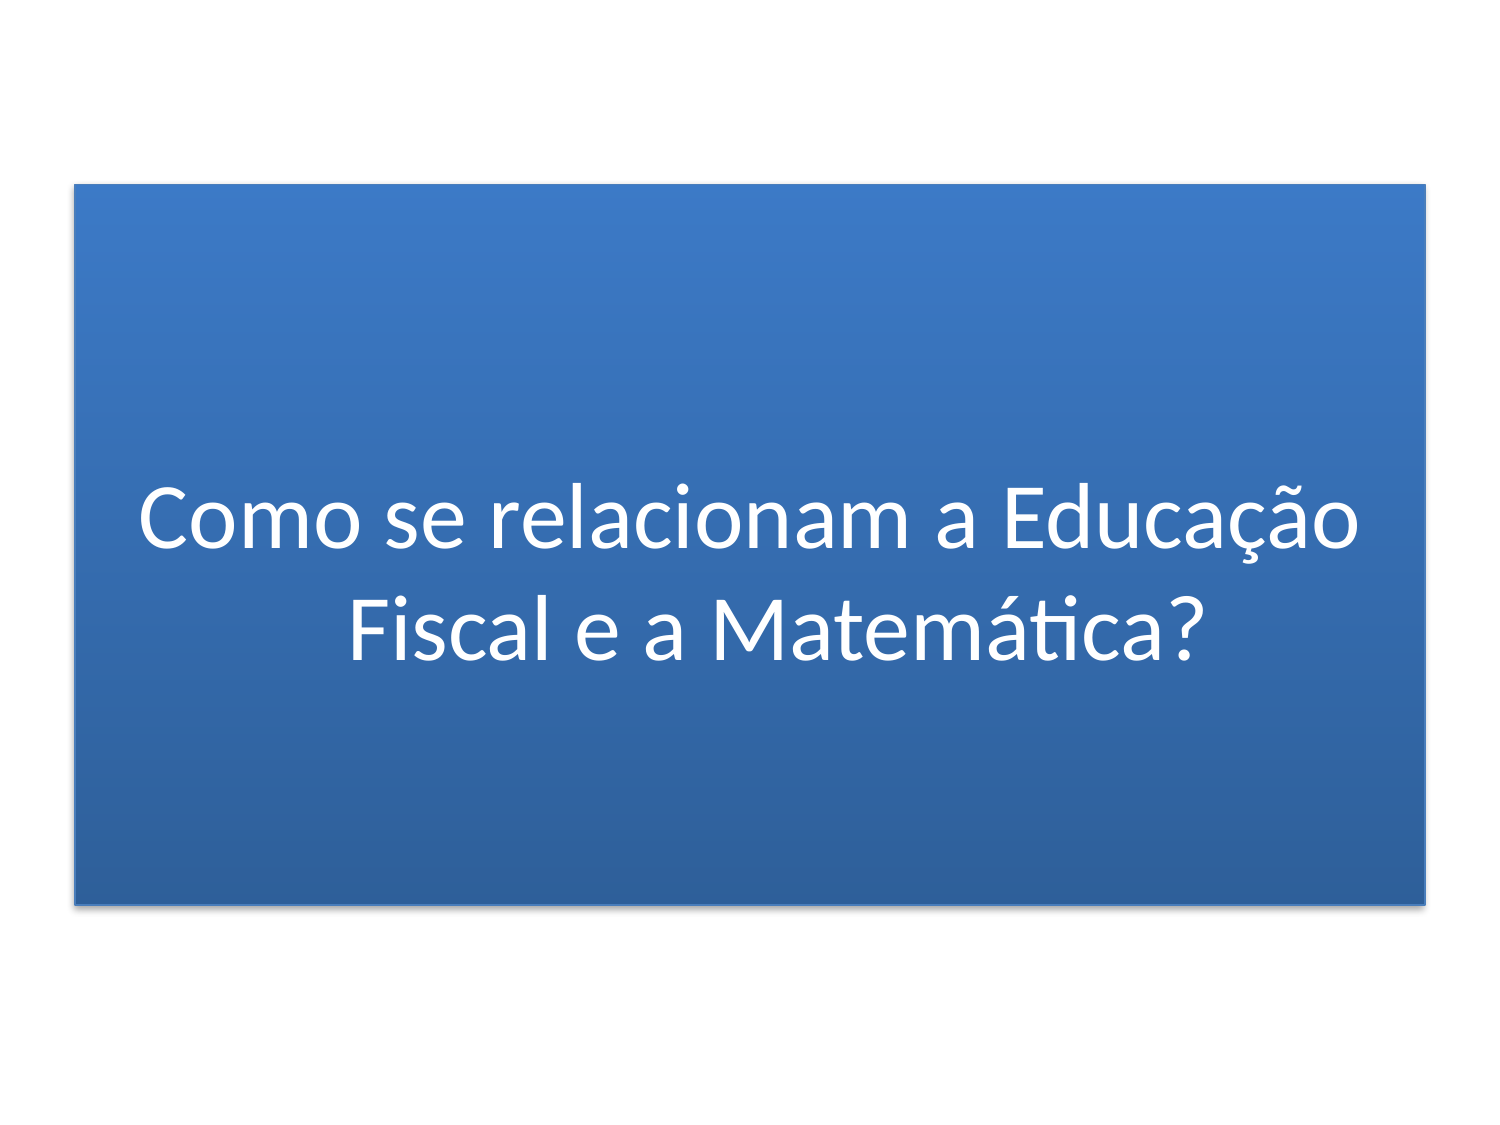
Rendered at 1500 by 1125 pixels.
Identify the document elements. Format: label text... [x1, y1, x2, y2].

list Como se relacionam a Educação Fiscal e a Matemática? [74, 184, 1426, 906]
